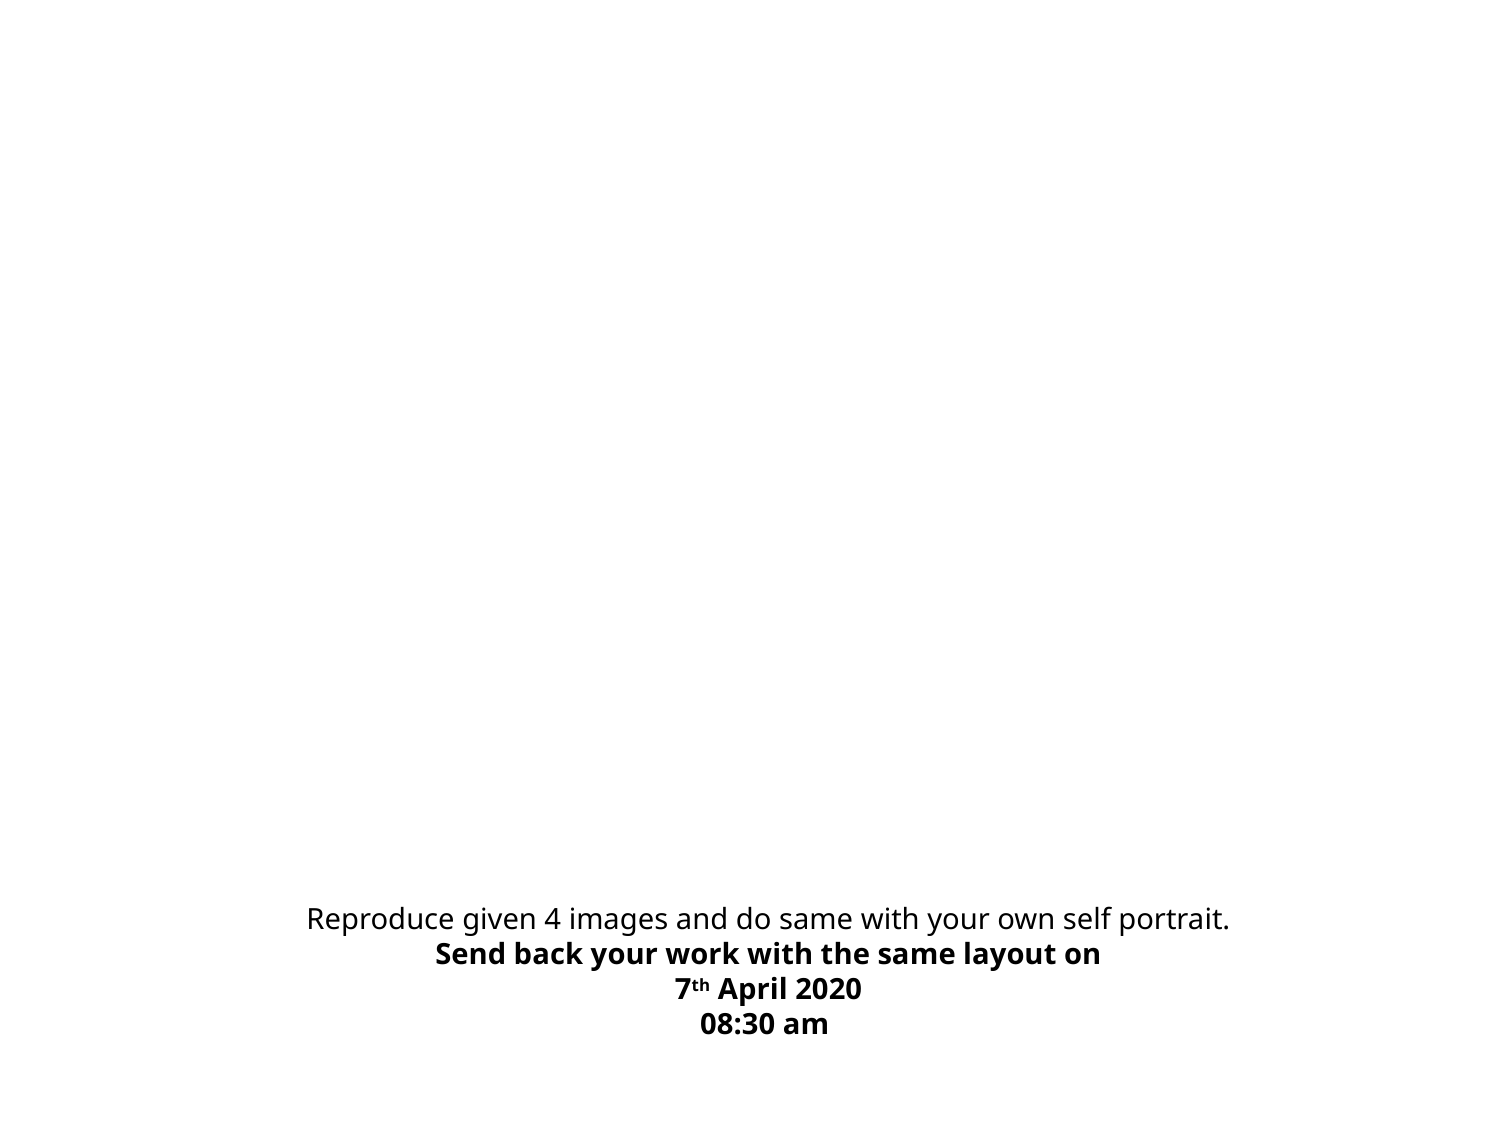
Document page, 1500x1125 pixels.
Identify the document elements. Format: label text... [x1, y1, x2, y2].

text_box Reproduce given 4 images and do same with your own self portrait. Send back your work with the same layout on 7th April 2020 08:30 am [212, 849, 1325, 1092]
